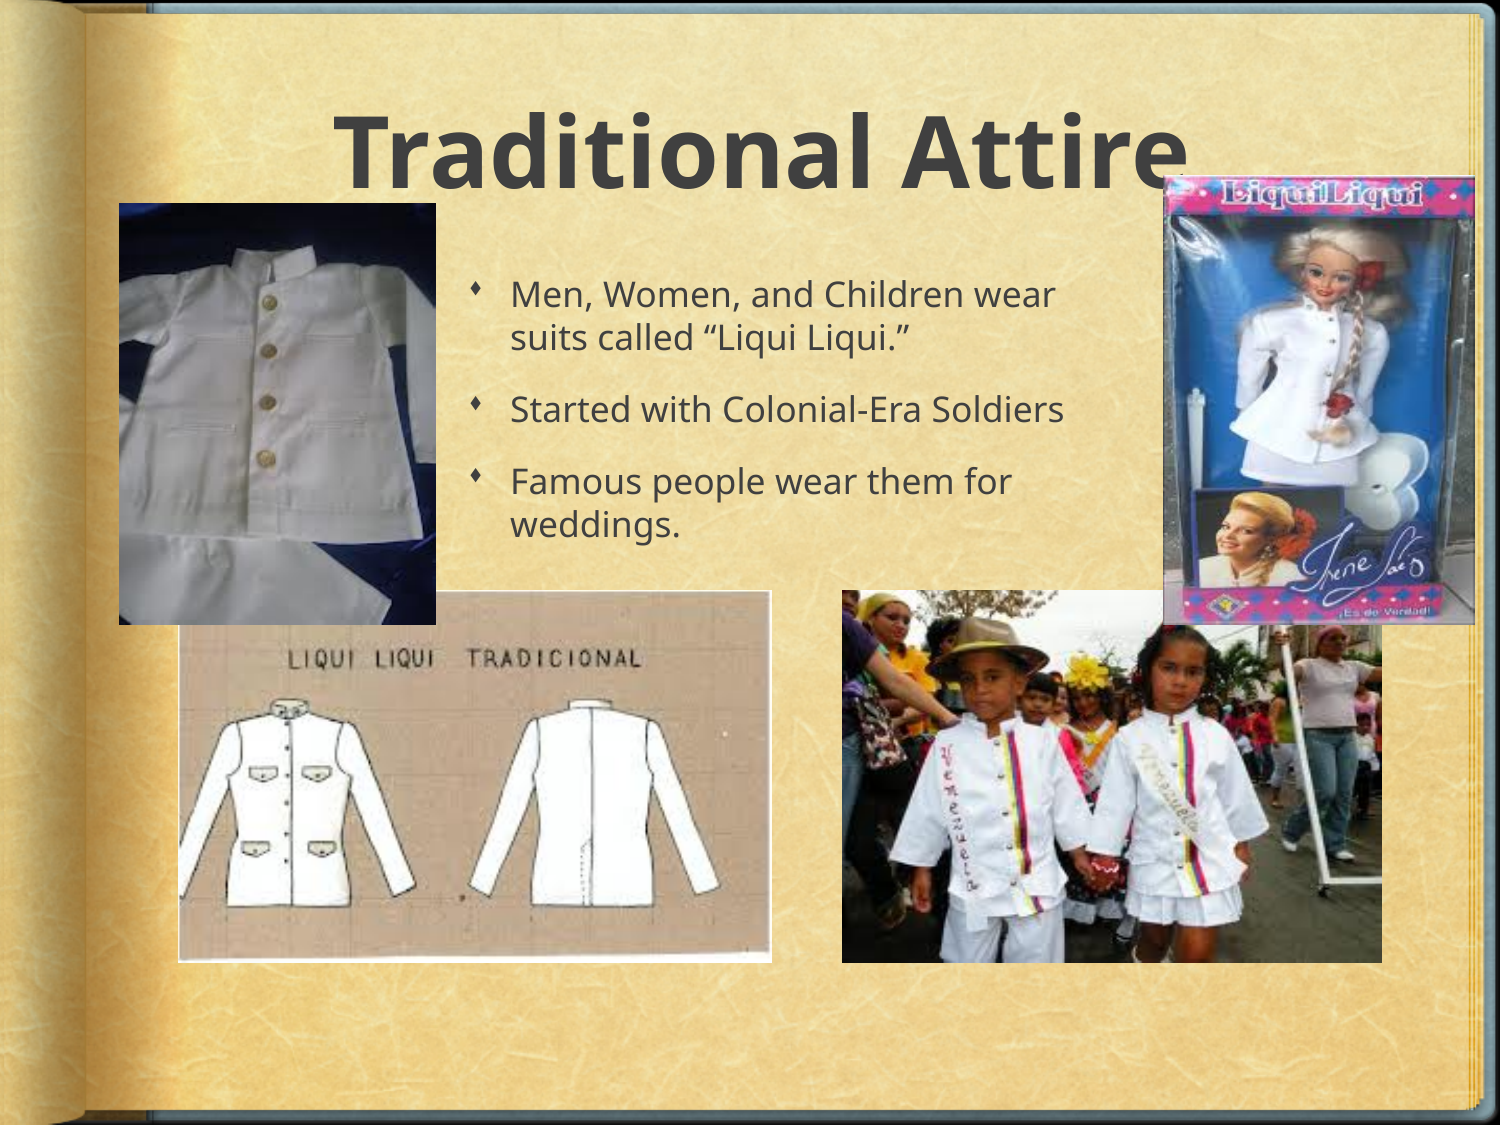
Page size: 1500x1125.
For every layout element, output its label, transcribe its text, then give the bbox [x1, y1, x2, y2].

title Traditional Attire [178, 45, 1372, 265]
list Men, Women, and Children wear suits called “Liqui Liqui.” Started with Colonial-Era Soldiers Famous people wear them for weddings. [452, 264, 1086, 556]
picture [0, 0, 1500, 1125]
